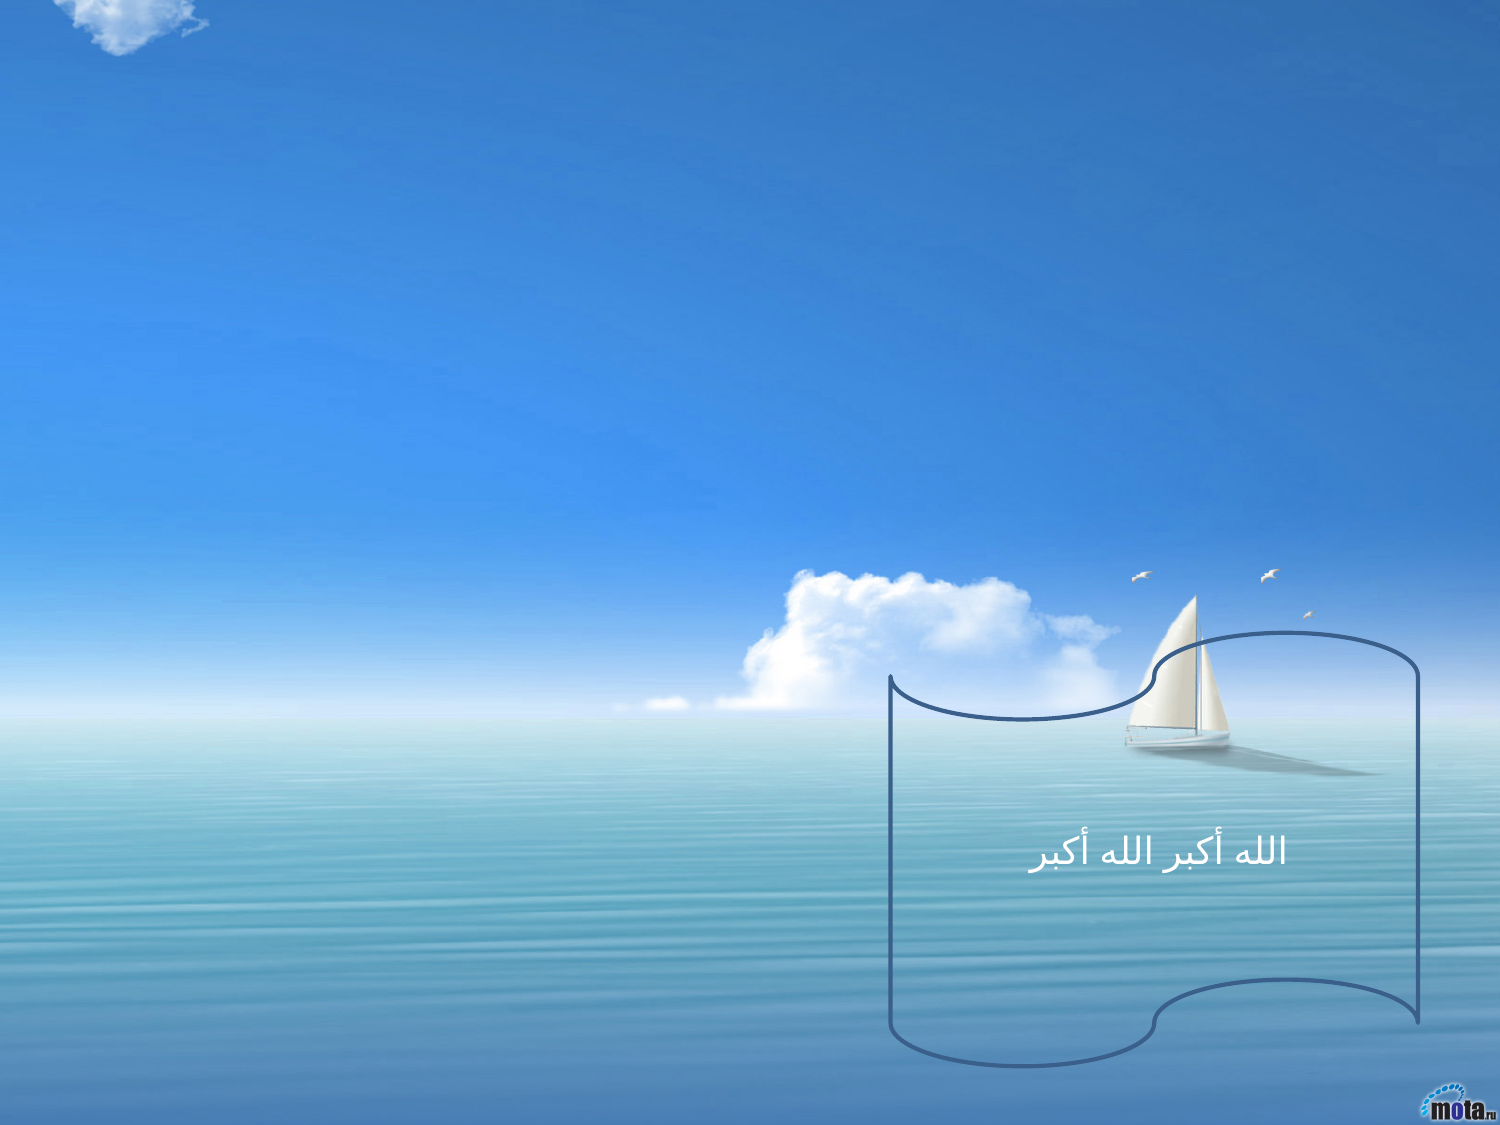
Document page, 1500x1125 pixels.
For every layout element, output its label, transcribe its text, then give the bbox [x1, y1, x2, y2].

picture [0, 0, 1500, 1125]
text_box الله أكبر الله أكبر [888, 630, 1421, 1069]
